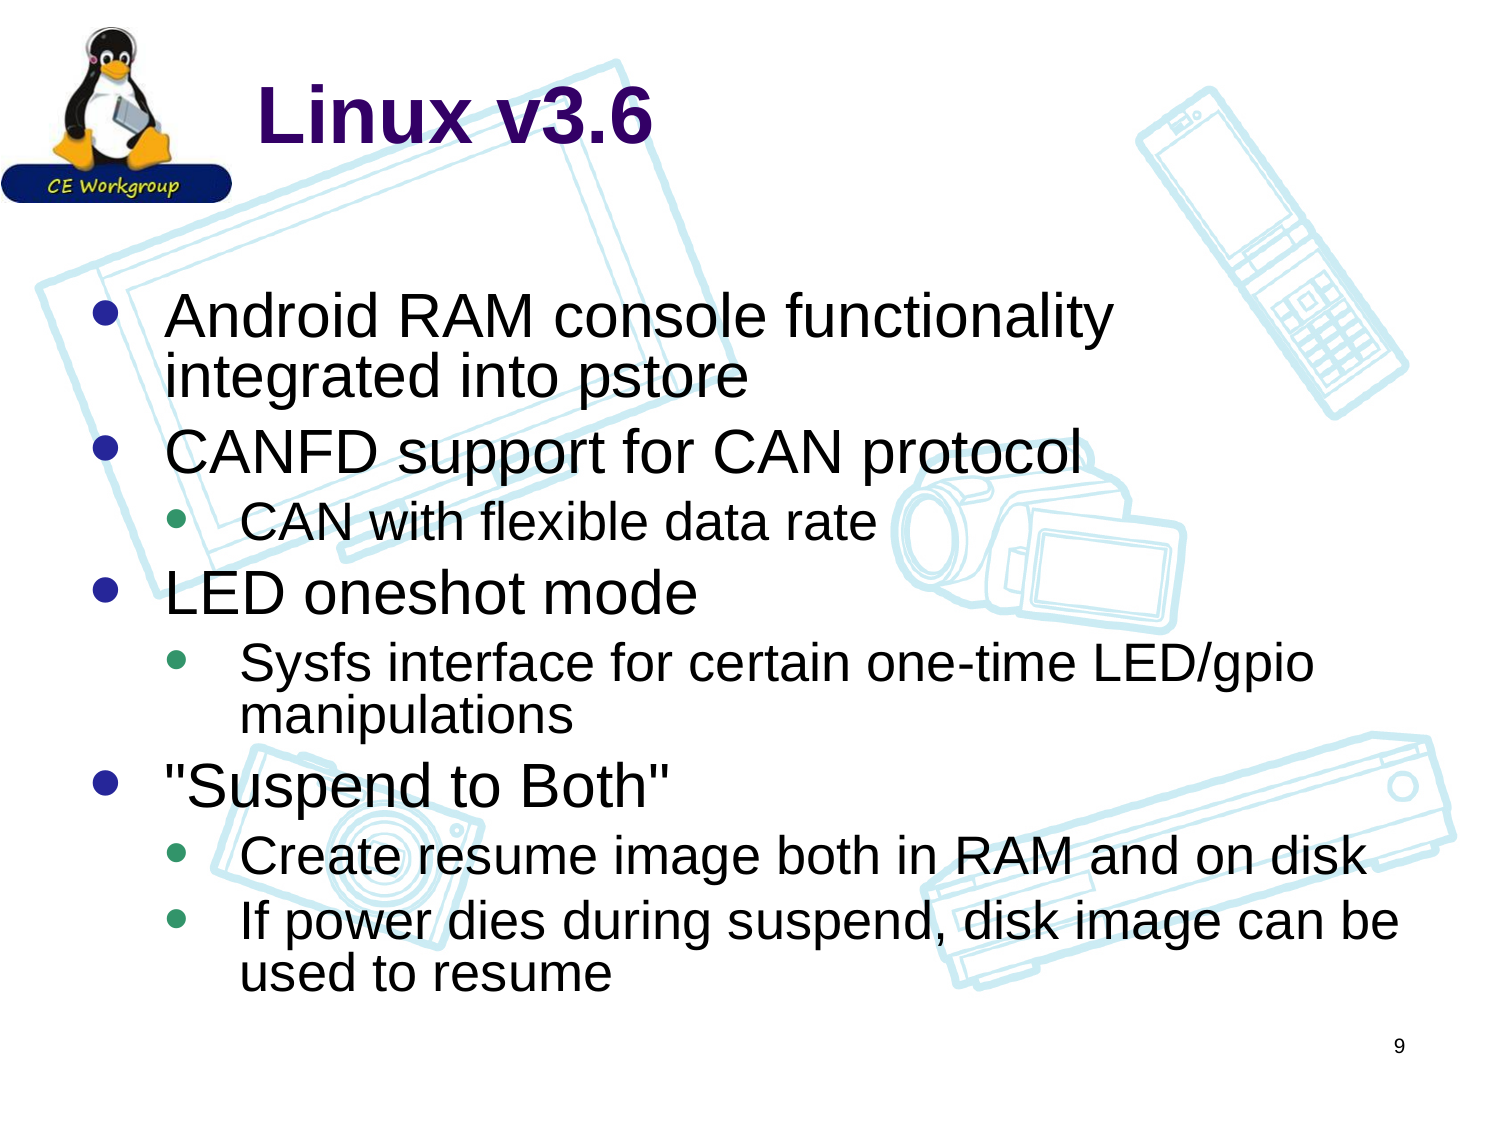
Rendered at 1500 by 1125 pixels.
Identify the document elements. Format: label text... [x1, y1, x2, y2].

list Android RAM console functionality integrated into pstore CANFD support for CAN protocol CAN with flexible data rate LED oneshot mode Sysfs interface for certain one-time LED/gpio manipulations "Suspend to Both" Create resume image both in RAM and on disk If power dies during suspend, disk image can be used to resume [75, 282, 1420, 1001]
picture [0, 0, 1500, 1063]
title Linux v3.6 [242, 19, 1475, 227]
slide_number 9 [1074, 1025, 1420, 1096]
